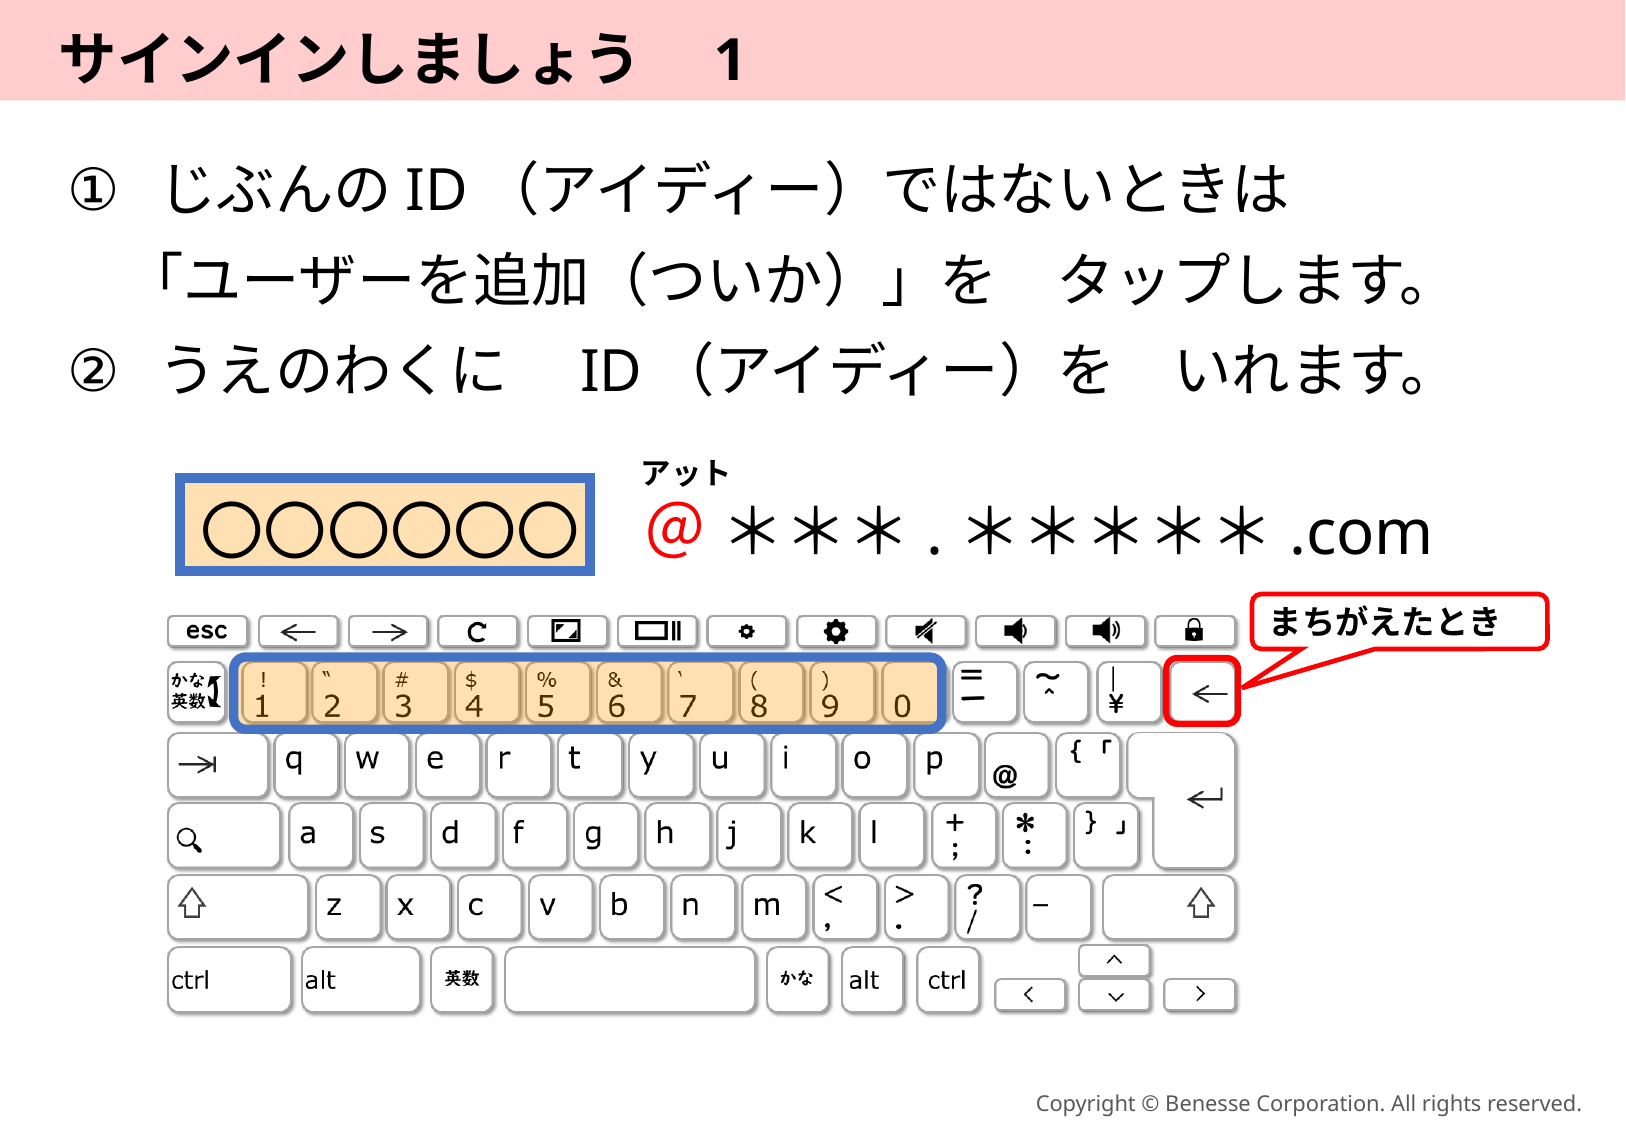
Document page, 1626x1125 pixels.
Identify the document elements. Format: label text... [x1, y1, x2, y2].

text_box まちがえたとき [1243, 592, 1549, 689]
picture [153, 604, 1243, 1020]
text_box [179, 446, 1613, 576]
list じぶんのID（アイディー）ではないときは 「ユーザーを追加（ついか）」を タップします。 うえのわくに ID（アイディー）を いれます。 [52, 144, 1595, 517]
title サインインしましょう 1 [0, 0, 1625, 101]
